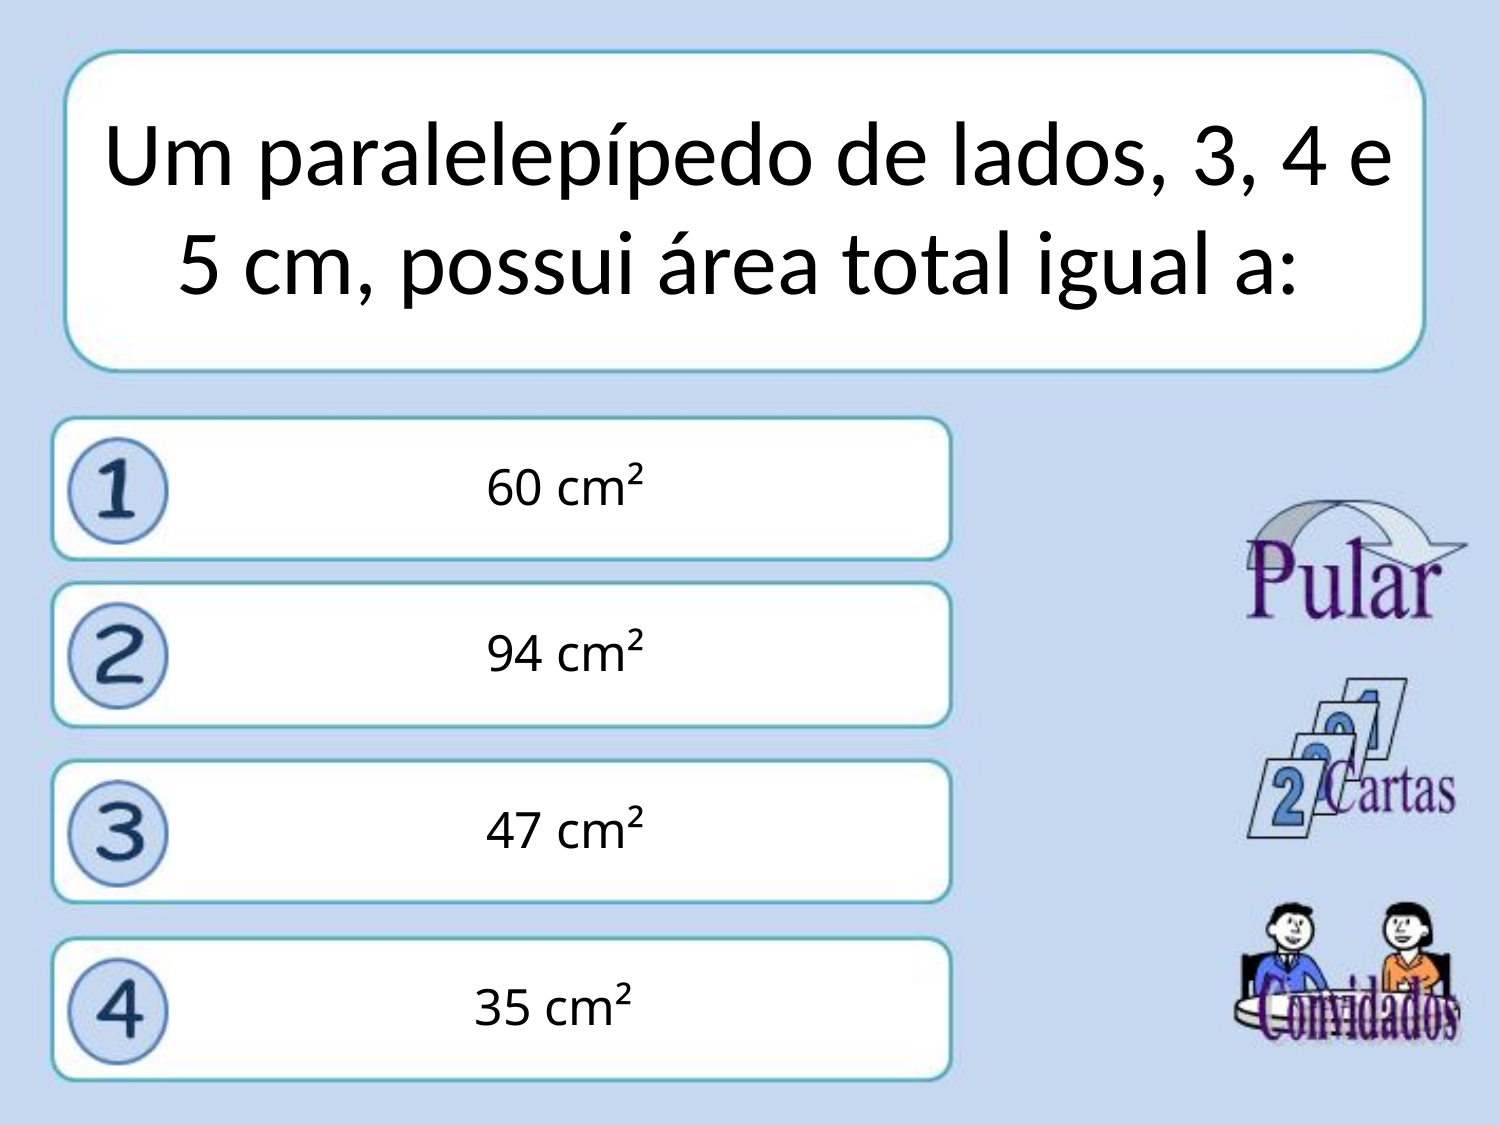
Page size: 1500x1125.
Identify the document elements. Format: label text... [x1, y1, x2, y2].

text_box 35 cm² [183, 940, 925, 1071]
picture [0, 0, 1500, 1125]
title Um paralelepípedo de lados, 3, 4 e 5 cm, possui área total igual a: [74, 44, 1426, 362]
text_box 47 cm² [194, 763, 937, 894]
text_box 94 cm² [194, 586, 937, 716]
text_box 60 cm² [194, 420, 937, 551]
text_box . . [1222, 479, 1471, 630]
